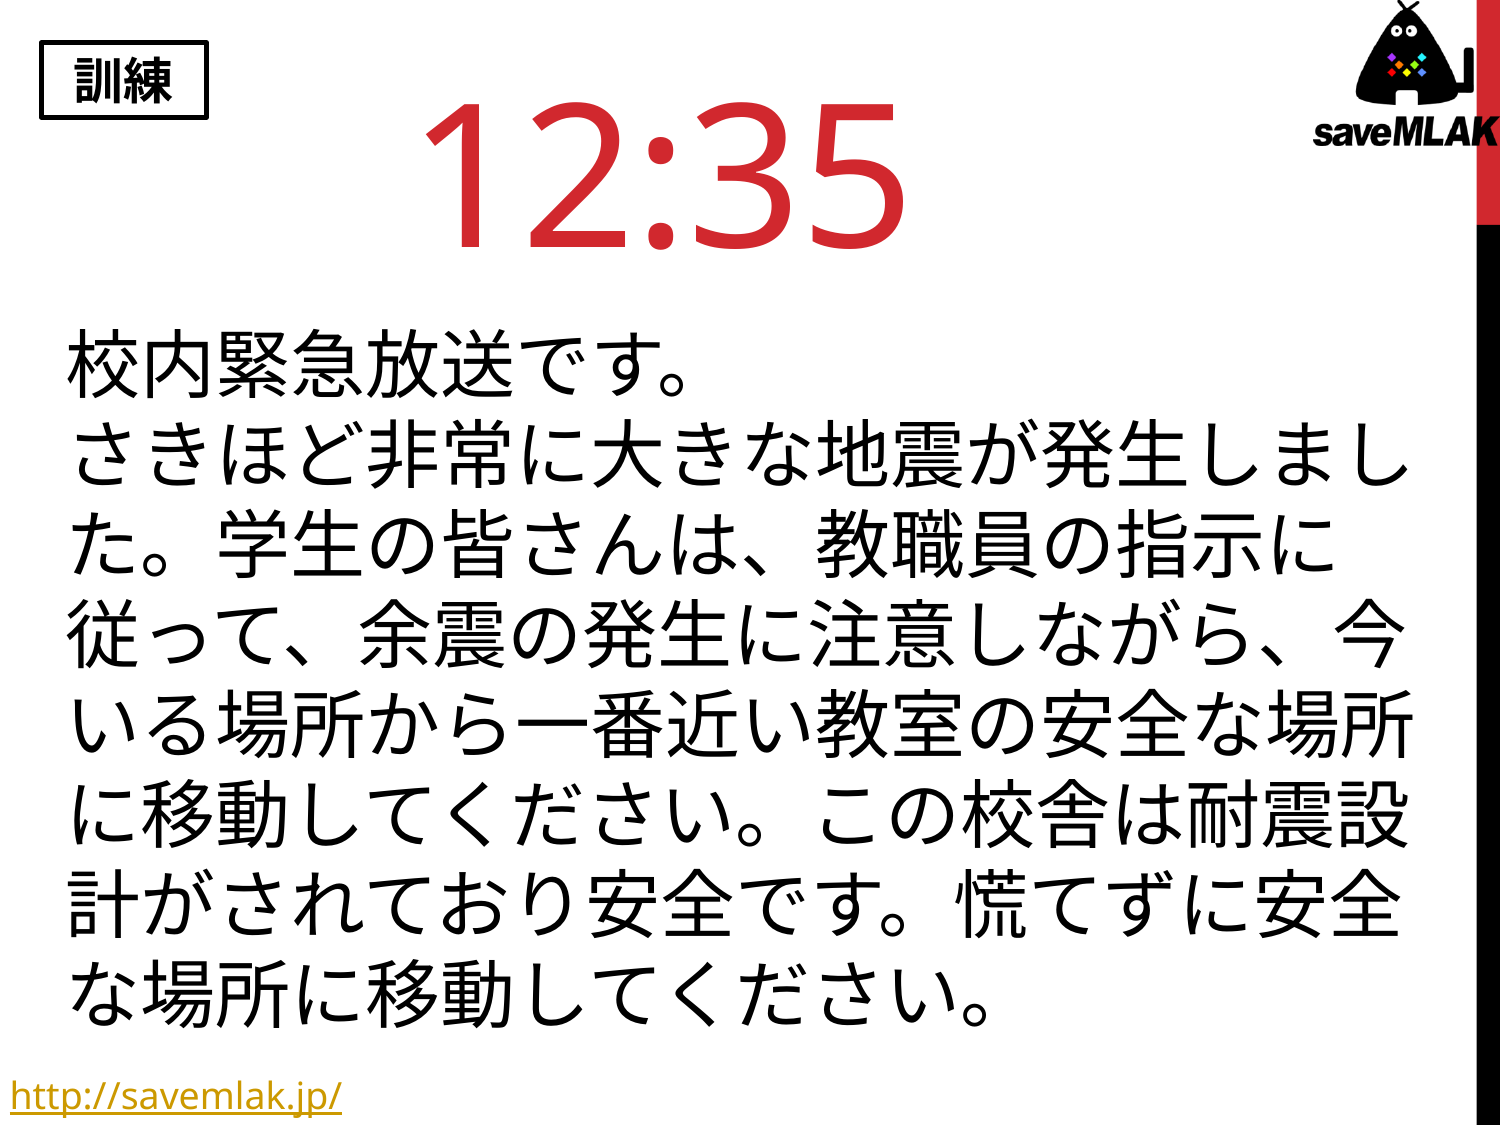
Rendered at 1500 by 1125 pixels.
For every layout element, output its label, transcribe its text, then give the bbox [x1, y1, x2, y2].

text_box 訓練 [41, 42, 207, 118]
text_box 12:35 [42, 40, 1281, 114]
picture [1313, 0, 1500, 146]
text_box http://savemlak.jp/ [0, 1064, 358, 1125]
text_box 校内緊急放送です。 さきほど非常に大きな地震が発生しました。学生の皆さんは、教職員の指示に従って、余震の発生に注意しながら、今いる場所から一番近い教室の安全な場所に移動してください。この校舎は耐震設計がされており安全です。慌てずに安全な場所に移動してください。 [28, 310, 1453, 1046]
